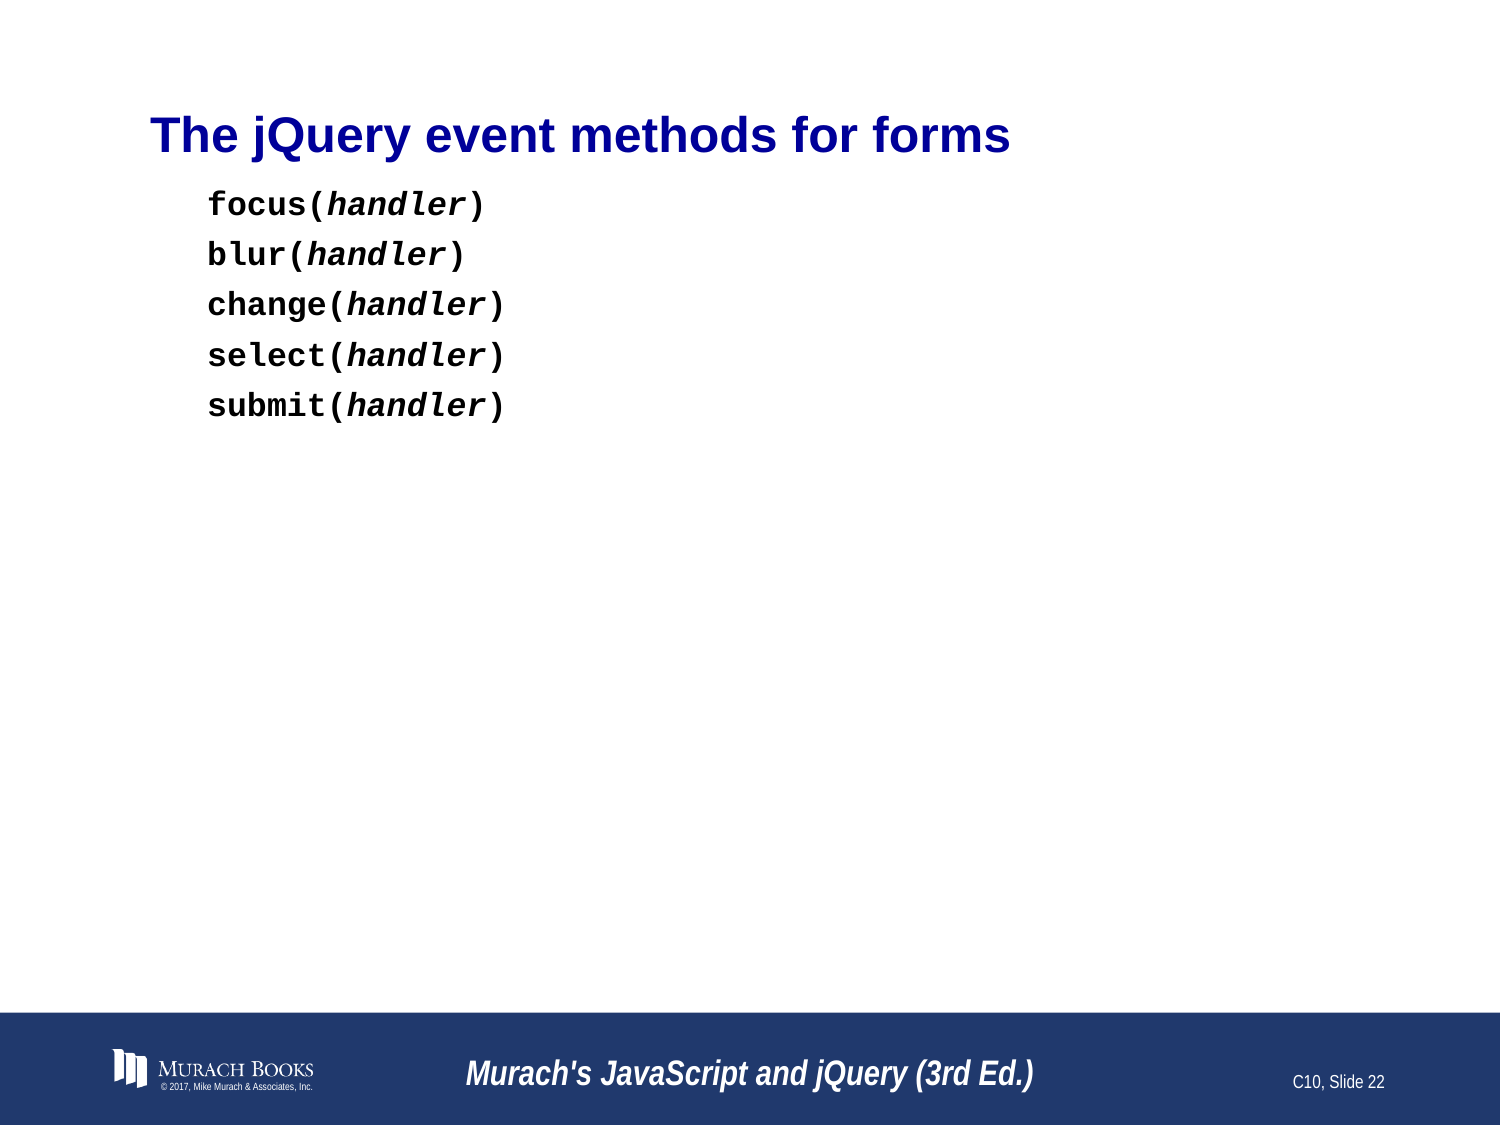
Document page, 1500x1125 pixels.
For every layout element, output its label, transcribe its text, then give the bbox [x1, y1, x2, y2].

title The jQuery event methods for forms [150, 102, 1350, 164]
slide_number Murach's JavaScript and jQuery (3rd Ed.) [463, 1025, 1050, 1100]
slide_number C10, Slide 22 [1087, 1025, 1400, 1100]
footer © 2017, Mike Murach & Associates, Inc. [12, 1025, 463, 1100]
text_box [149, 187, 1348, 439]
